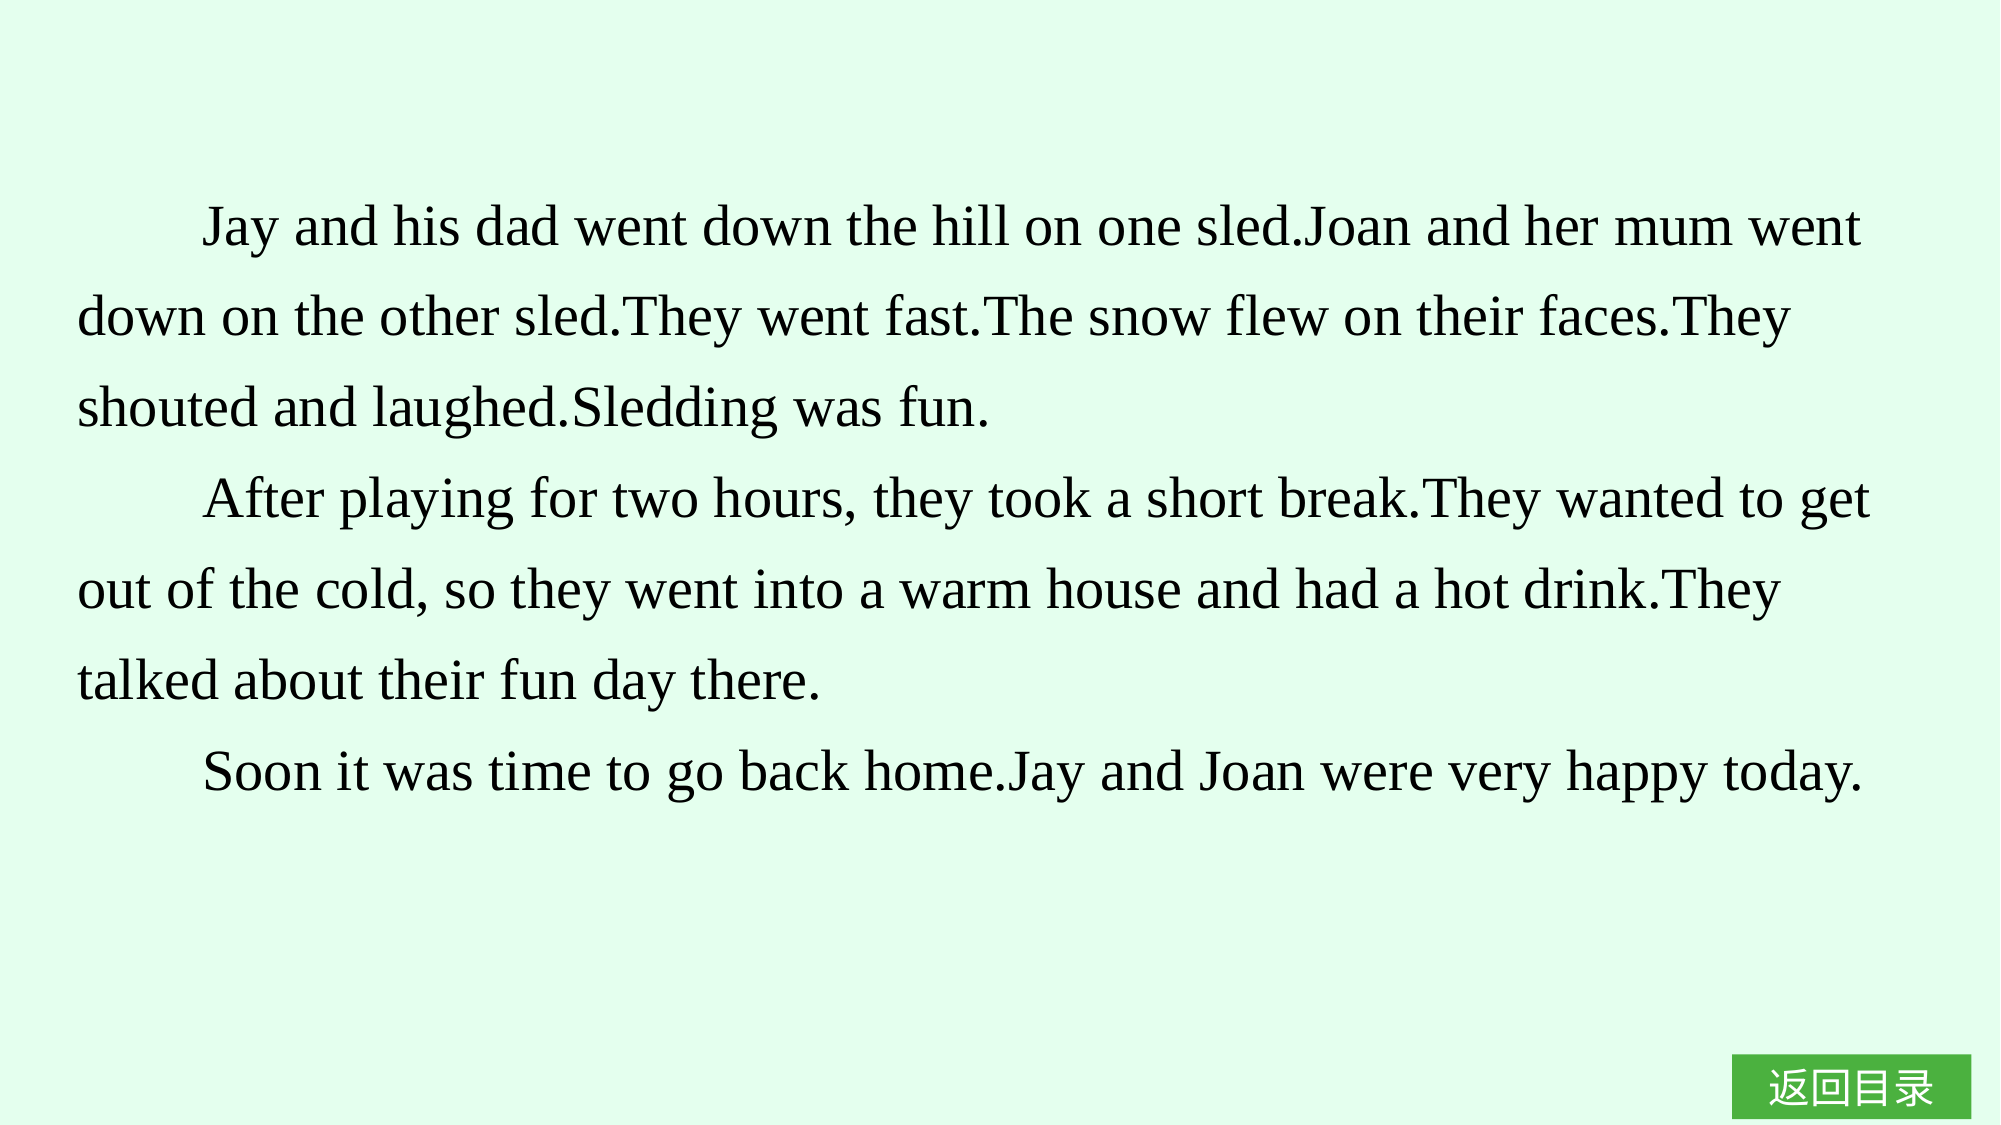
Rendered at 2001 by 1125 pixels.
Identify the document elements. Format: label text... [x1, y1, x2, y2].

text_box Jay and his dad went down the hill on one sled.Joan and her mum went down on the other sled.They went fast.The snow flew on their faces.They shouted and laughed.Sledding was fun. After playing for two hours, they took a short break.They wanted to get out of the cold, so they went into a warm house and had a hot drink.They talked about their fun day there. Soon it was time to go back home.Jay and Joan were very happy today. [62, 158, 1938, 810]
